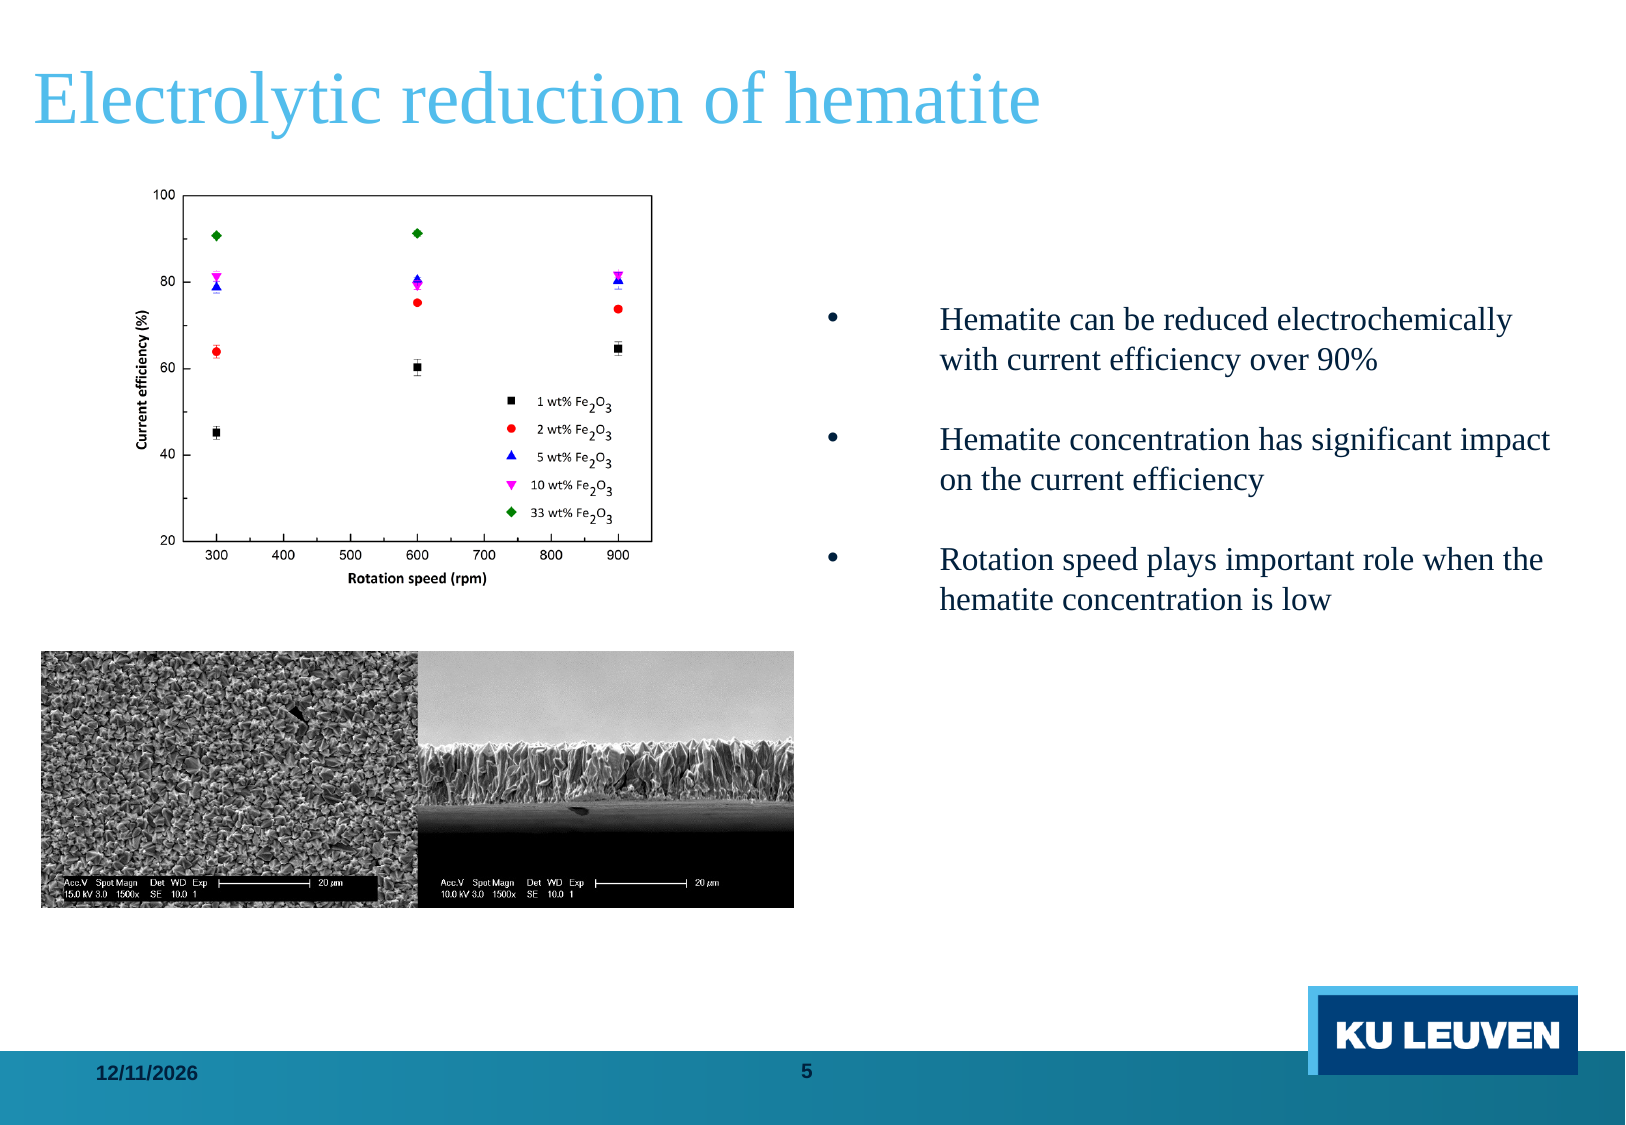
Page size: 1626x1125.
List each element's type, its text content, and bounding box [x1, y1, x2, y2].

picture [1308, 986, 1578, 1075]
slide_number 5 [646, 1057, 813, 1106]
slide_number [95, 1059, 263, 1107]
text_box Electrolytic reduction of hematite [19, 0, 1568, 188]
picture [125, 185, 660, 591]
text_box Hematite can be reduced electrochemically with current efficiency over 90% Hematite concentration has significant impact on the current efficiency Rotation speed plays important role when the hematite concentration is low [812, 290, 1577, 625]
picture [41, 651, 794, 908]
